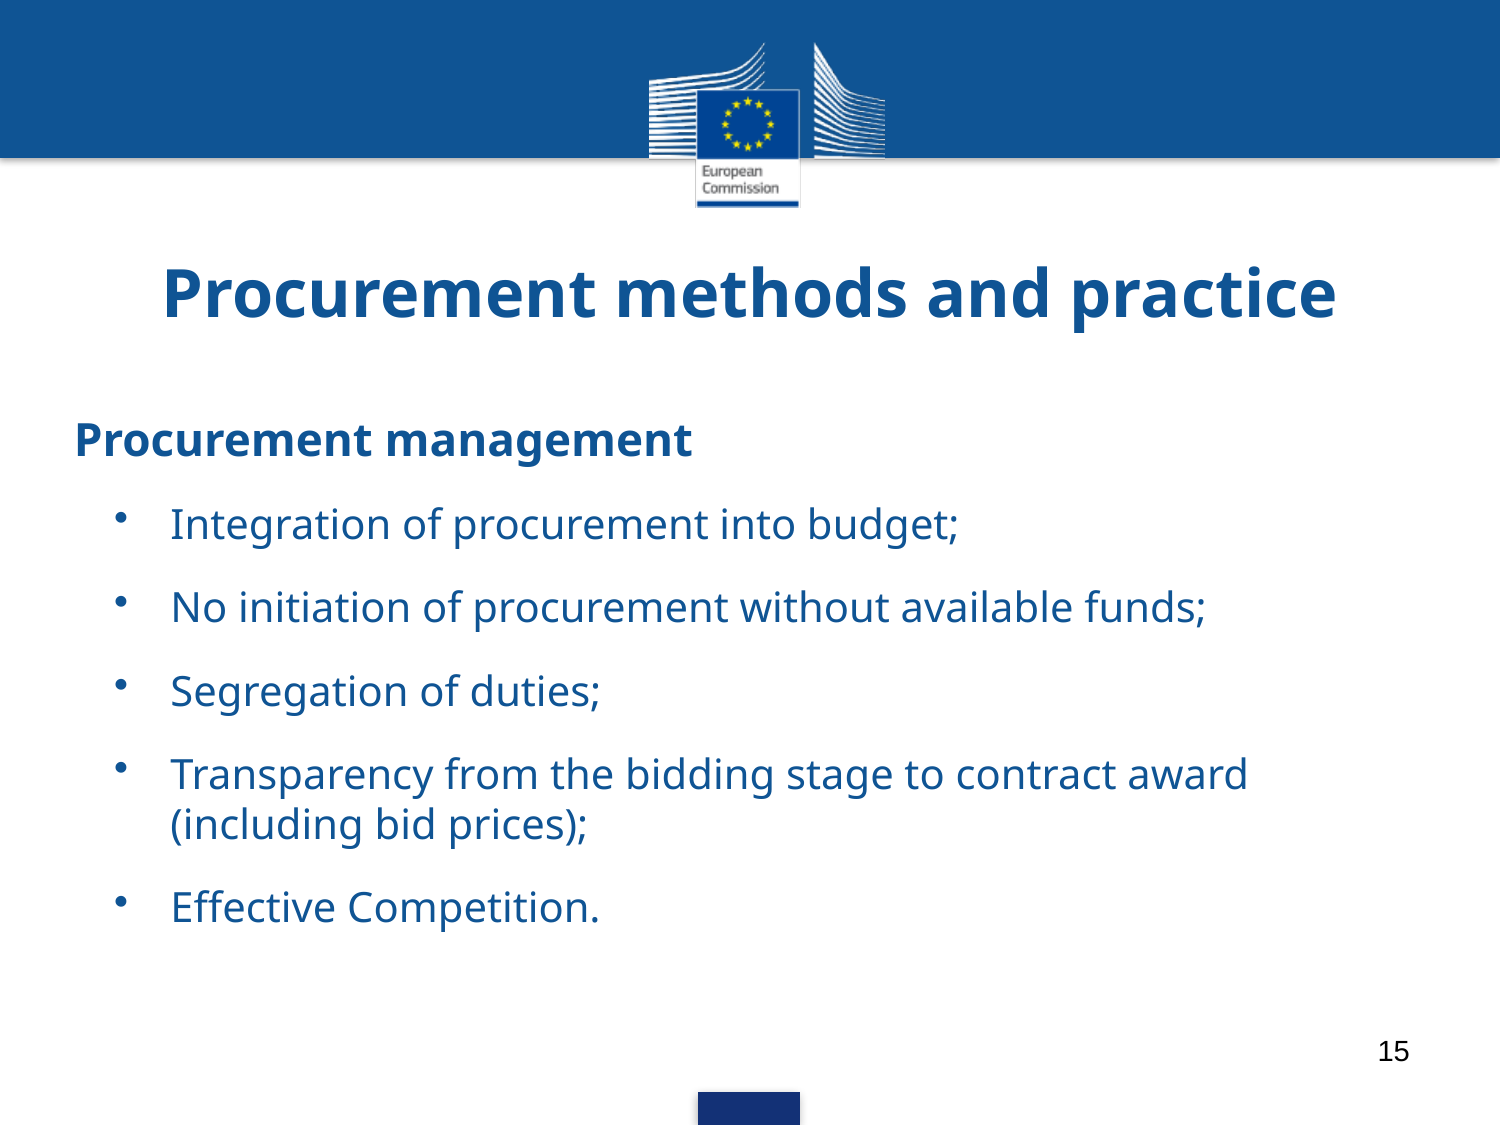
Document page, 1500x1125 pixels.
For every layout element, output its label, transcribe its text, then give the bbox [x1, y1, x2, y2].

list Integration of procurement into budget; No initiation of procurement without available funds; Segregation of duties; Transparency from the bidding stage to contract award (including bid prices); Effective Competition. [53, 490, 1404, 965]
slide_number 15 [1074, 1024, 1426, 1103]
title Procurement management [0, 396, 1500, 481]
text_box Procurement methods and practice [17, 243, 1483, 339]
picture [649, 42, 885, 208]
